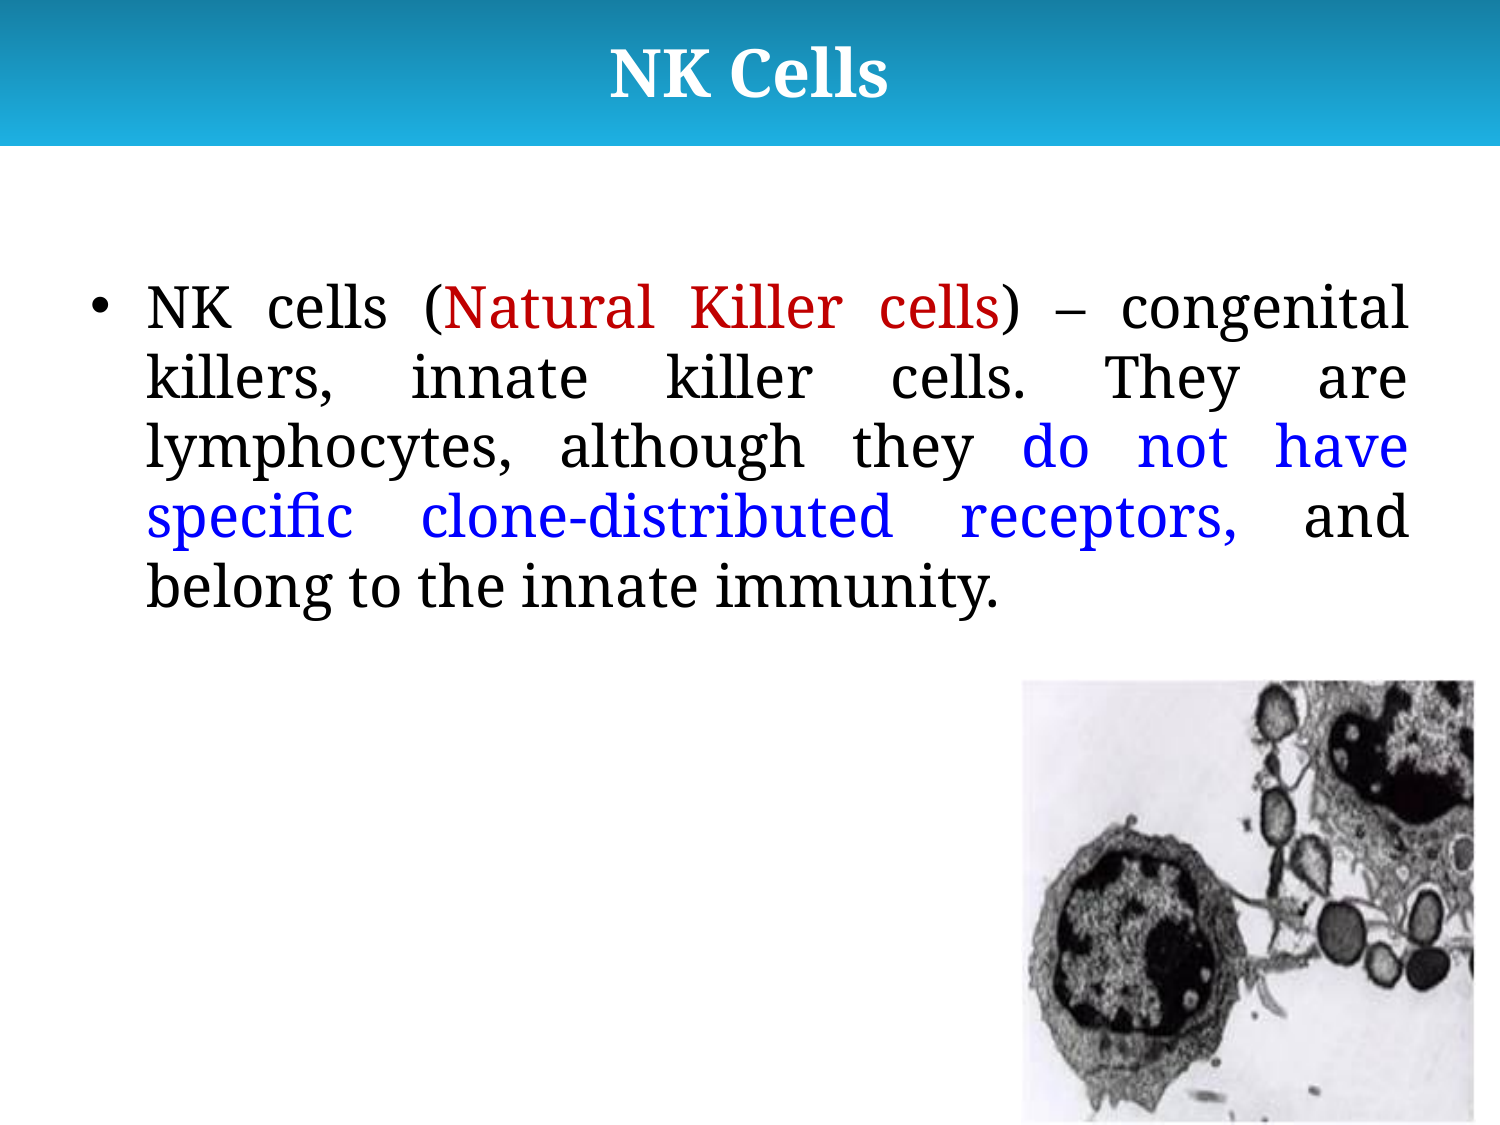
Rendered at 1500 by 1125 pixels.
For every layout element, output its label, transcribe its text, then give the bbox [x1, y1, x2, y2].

text_box NK Cells [0, 0, 1500, 146]
picture [1021, 679, 1476, 1125]
list NK cells (Natural Killer cells) – congenital killers, innate killer cells. They are lymphocytes, although they do not have specific clone-distributed receptors, and belong to the innate immunity. [75, 262, 1425, 1005]
